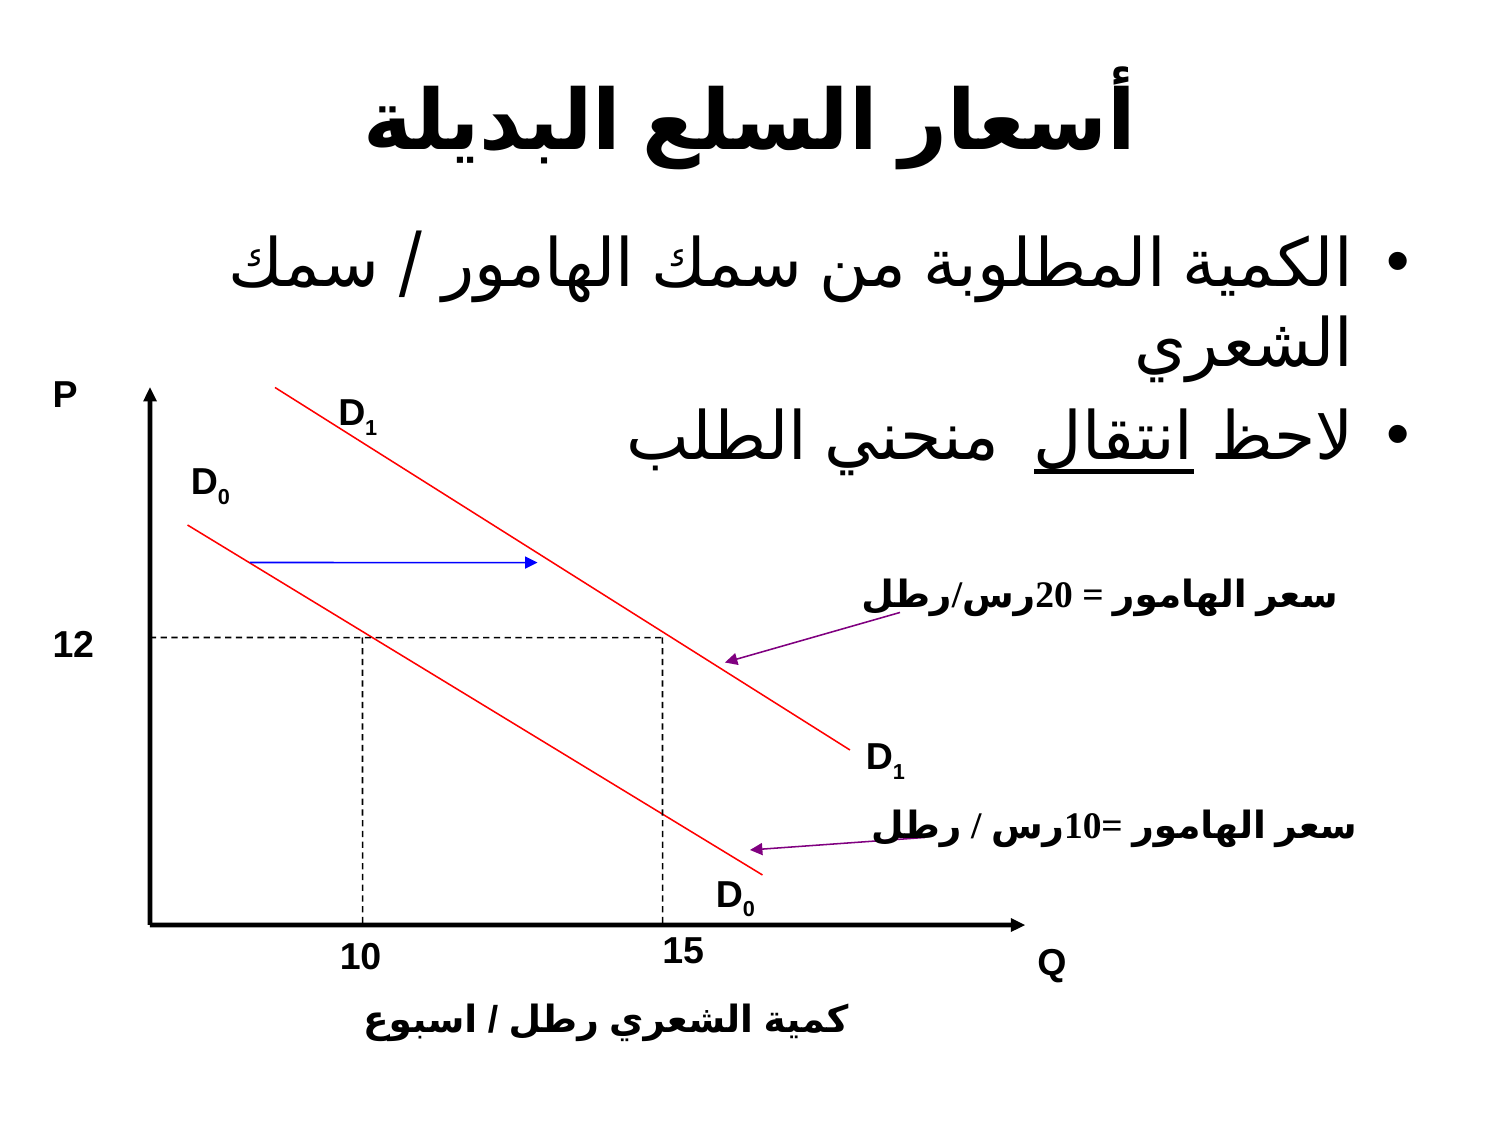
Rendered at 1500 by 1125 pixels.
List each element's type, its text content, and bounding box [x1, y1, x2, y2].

text_box كمية الشعري رطل / اسبوع [348, 987, 864, 1048]
text_box [724, 623, 864, 666]
text_box D1 [323, 380, 393, 447]
text_box 10 [324, 924, 397, 985]
text_box [770, 918, 1025, 932]
text_box 15 [647, 918, 719, 979]
text_box D0 [701, 862, 770, 929]
list الكمية المطلوبة من سمك الهامور / سمك الشعري لاحظ انتقال منحني الطلب [37, 212, 1425, 1063]
text_box [750, 842, 856, 856]
text_box D0 [176, 449, 245, 516]
text_box Q [1022, 930, 1082, 991]
text_box D1 [851, 724, 920, 791]
title أسعار السلع البديلة [75, 45, 1425, 188]
text_box P [37, 362, 93, 423]
text_box 12 [37, 612, 110, 673]
text_box [143, 387, 157, 924]
text_box [249, 556, 538, 569]
text_box سعر الهامور = 20رس/رطل [846, 562, 1353, 623]
text_box سعر الهامور =10رس / رطل [856, 793, 1372, 854]
